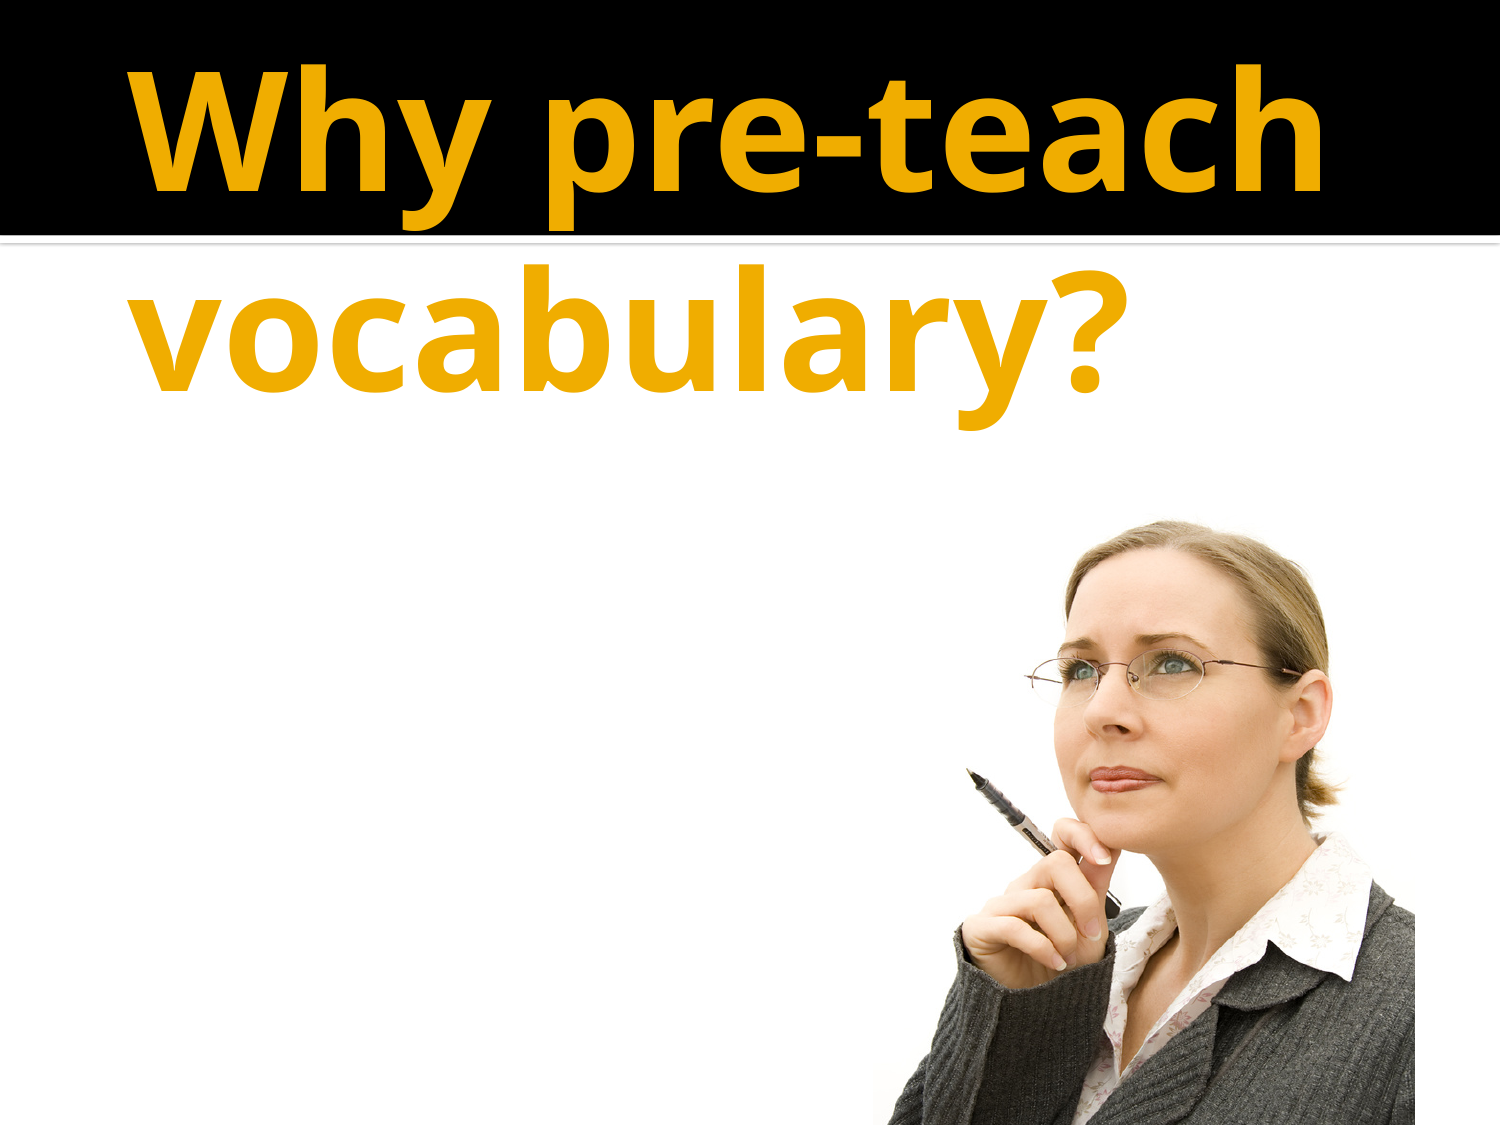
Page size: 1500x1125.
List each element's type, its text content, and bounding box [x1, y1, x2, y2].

picture [873, 437, 1415, 1125]
title Why pre-teach vocabulary? [112, 37, 1463, 413]
